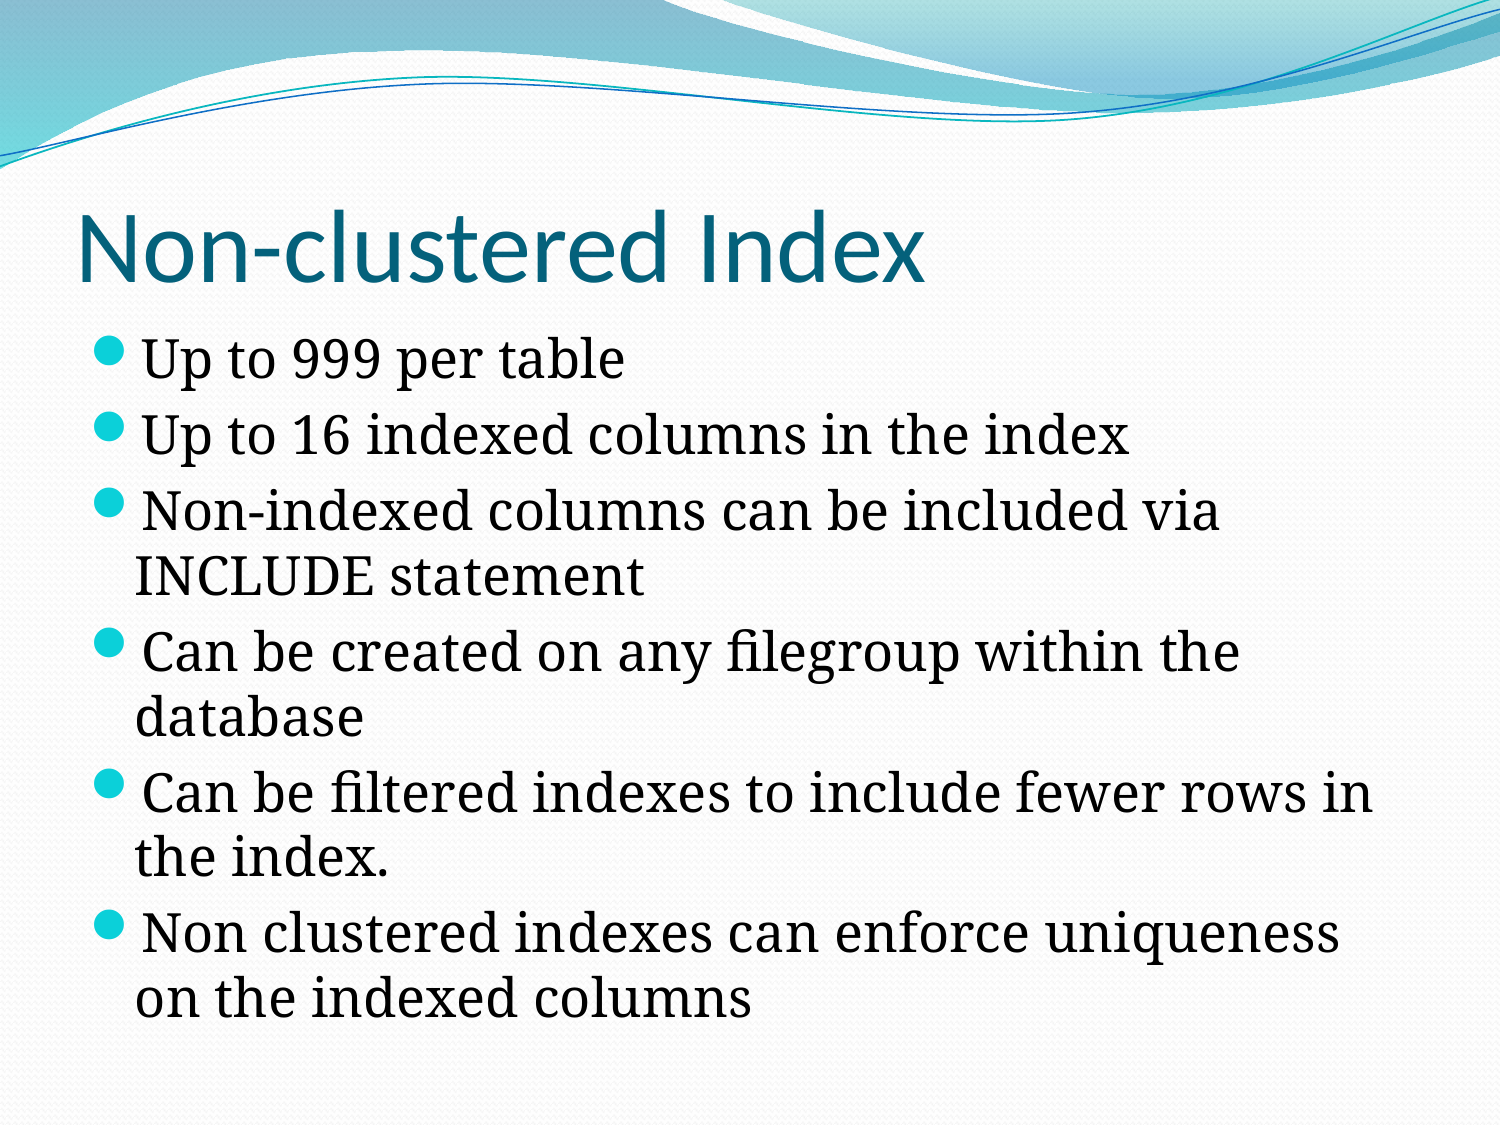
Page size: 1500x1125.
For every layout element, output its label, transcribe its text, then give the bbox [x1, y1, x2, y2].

title Non-clustered Index [75, 115, 1425, 303]
list Up to 999 per table Up to 16 indexed columns in the index Non-indexed columns can be included via INCLUDE statement Can be created on any filegroup within the database Can be filtered indexes to include fewer rows in the index. Non clustered indexes can enforce uniqueness on the indexed columns [75, 317, 1425, 1038]
